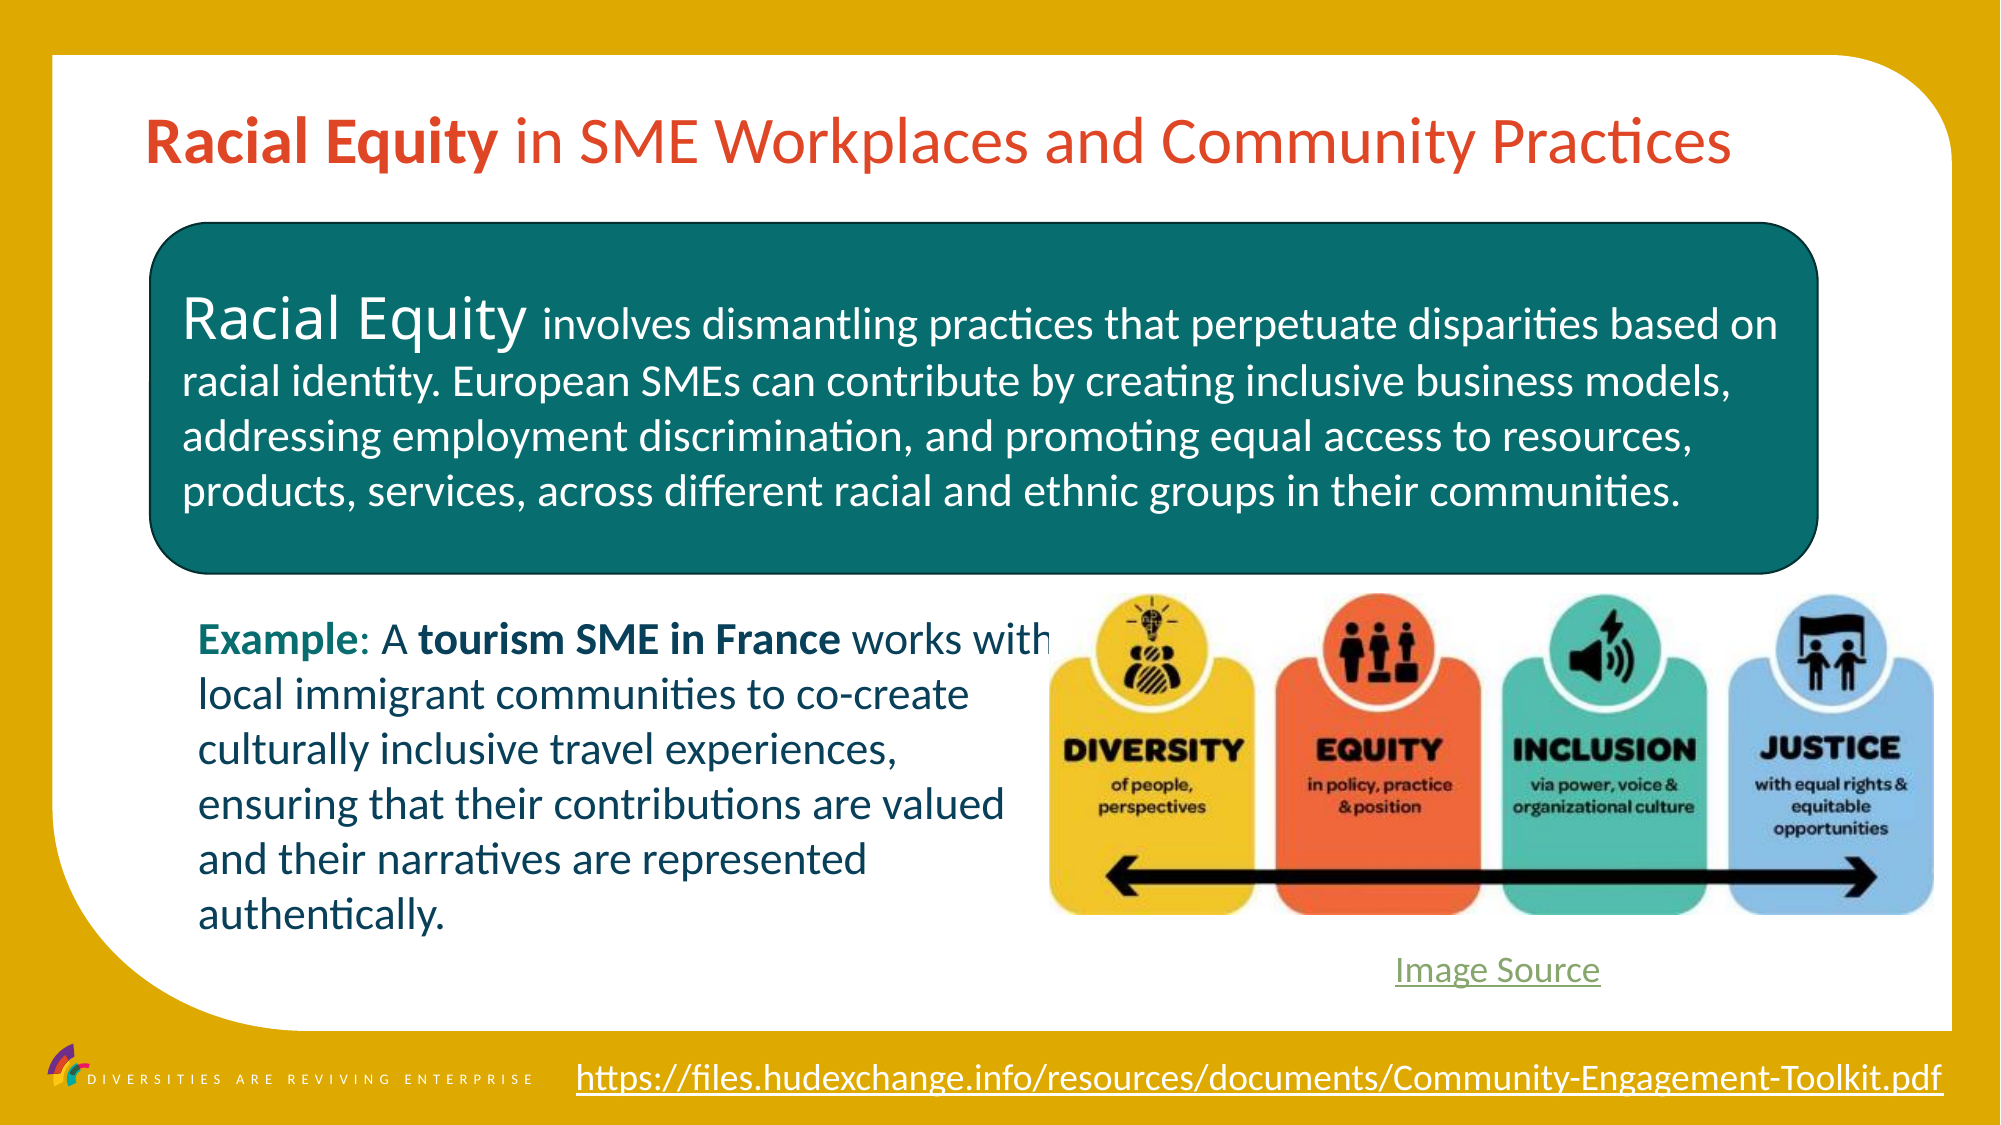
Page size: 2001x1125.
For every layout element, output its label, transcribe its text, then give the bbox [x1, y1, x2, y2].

picture [1049, 593, 1934, 915]
text_box Example: A tourism SME in France works with local immigrant communities to co-create culturally inclusive travel experiences, ensuring that their contributions are valued and their narratives are represented authentically. [183, 601, 1084, 946]
text_box Image Source [1285, 937, 1711, 997]
list Racial Equity in SME Workplaces and Community Practices [130, 98, 1869, 231]
text_box Racial Equity involves dismantling practices that perpetuate disparities based on racial identity. European SMEs can contribute by creating inclusive business models, addressing employment discrimination, and promoting equal access to resources, products, services, across different racial and ethnic groups in their communities. [148, 221, 1819, 575]
text_box https://files.hudexchange.info/resources/documents/Community-Engagement-Toolkit.pdf [560, 1045, 2000, 1106]
